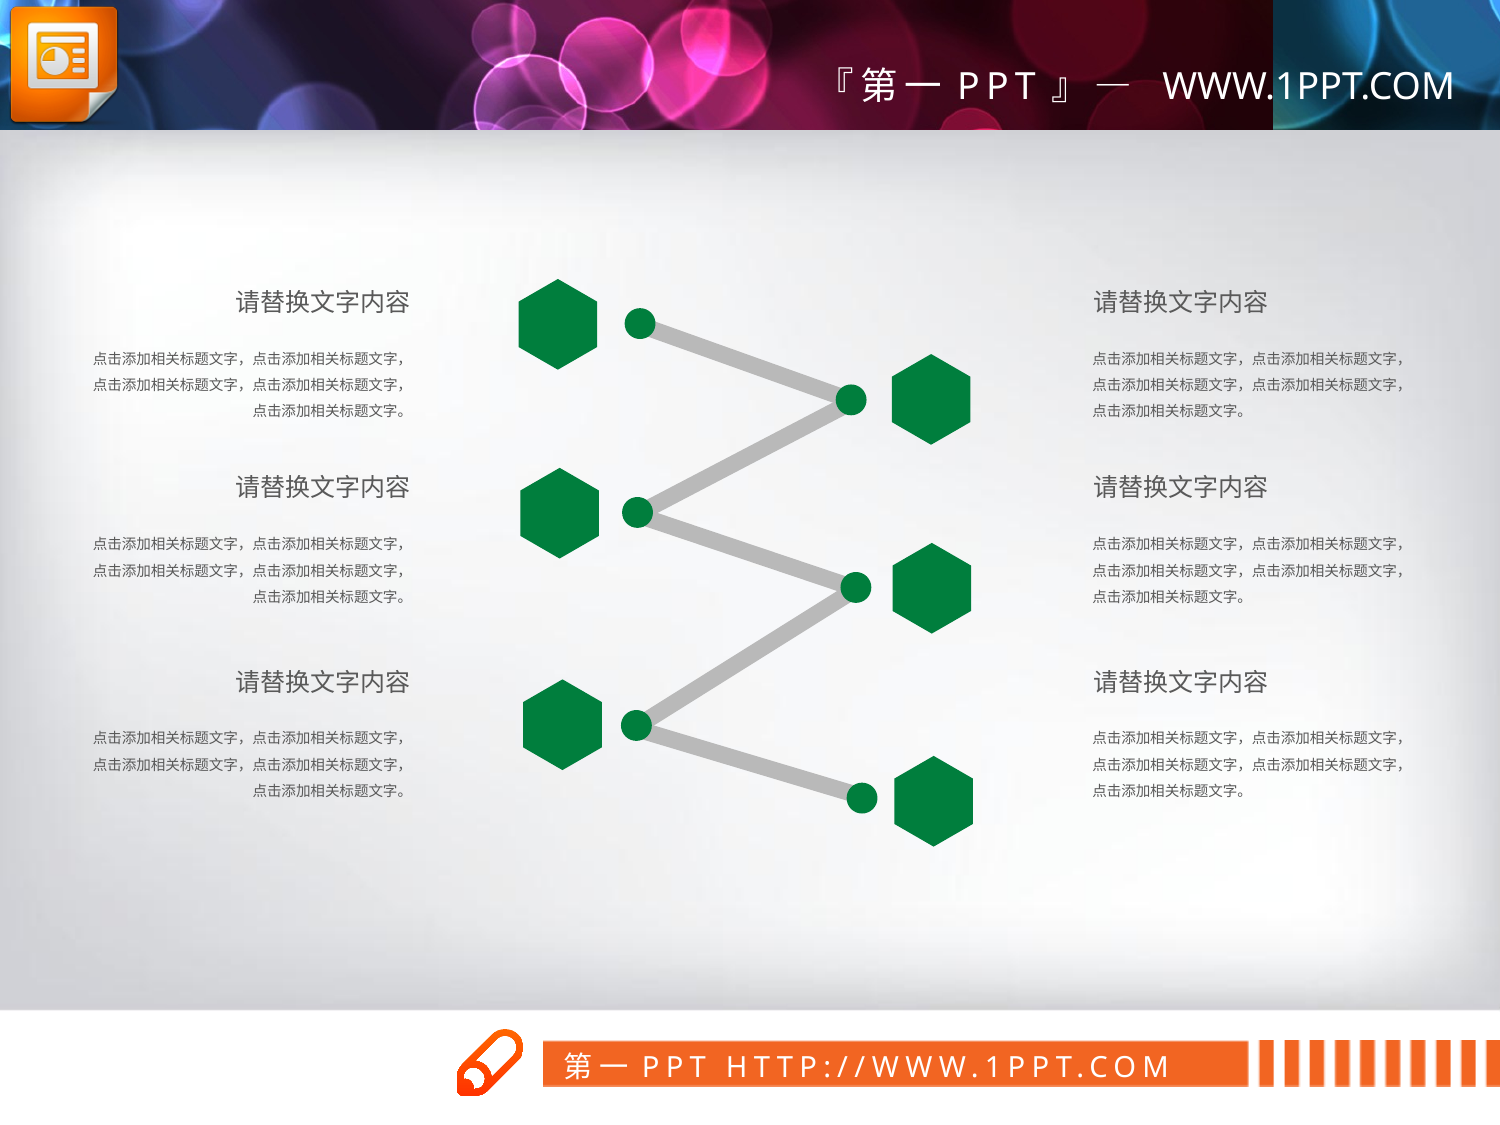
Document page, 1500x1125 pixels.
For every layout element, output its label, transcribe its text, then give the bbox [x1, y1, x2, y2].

text_box 请替换文字内容 [1078, 658, 1284, 704]
text_box [518, 278, 598, 370]
text_box 请替换文字内容 [220, 658, 426, 704]
text_box [624, 308, 656, 340]
text_box [520, 467, 599, 559]
text_box [523, 679, 602, 771]
text_box 请替换文字内容 [1078, 464, 1284, 510]
text_box [891, 354, 971, 445]
picture [0, 0, 1500, 1012]
text_box [622, 497, 653, 528]
text_box 点击添加相关标题文字，点击添加相关标题文字，点击添加相关标题文字，点击添加相关标题文字，点击添加相关标题文字。 [76, 713, 427, 807]
text_box [620, 710, 652, 741]
text_box 点击添加相关标题文字，点击添加相关标题文字，点击添加相关标题文字，点击添加相关标题文字，点击添加相关标题文字。 [1077, 713, 1428, 807]
text_box [840, 572, 872, 603]
text_box [892, 542, 972, 634]
text_box 点击添加相关标题文字，点击添加相关标题文字，点击添加相关标题文字，点击添加相关标题文字，点击添加相关标题文字。 [1077, 333, 1428, 428]
text_box 请替换文字内容 [1078, 278, 1284, 324]
text_box 请替换文字内容 [220, 464, 426, 510]
text_box 点击添加相关标题文字，点击添加相关标题文字，点击添加相关标题文字，点击添加相关标题文字，点击添加相关标题文字。 [76, 333, 427, 428]
text_box [894, 755, 973, 847]
text_box 点击添加相关标题文字，点击添加相关标题文字，点击添加相关标题文字，点击添加相关标题文字，点击添加相关标题文字。 [76, 519, 427, 613]
text_box [846, 782, 878, 814]
text_box 请替换文字内容 [220, 278, 426, 324]
text_box [835, 384, 867, 416]
picture [543, 1040, 1500, 1087]
text_box 点击添加相关标题文字，点击添加相关标题文字，点击添加相关标题文字，点击添加相关标题文字，点击添加相关标题文字。 [1077, 519, 1428, 613]
